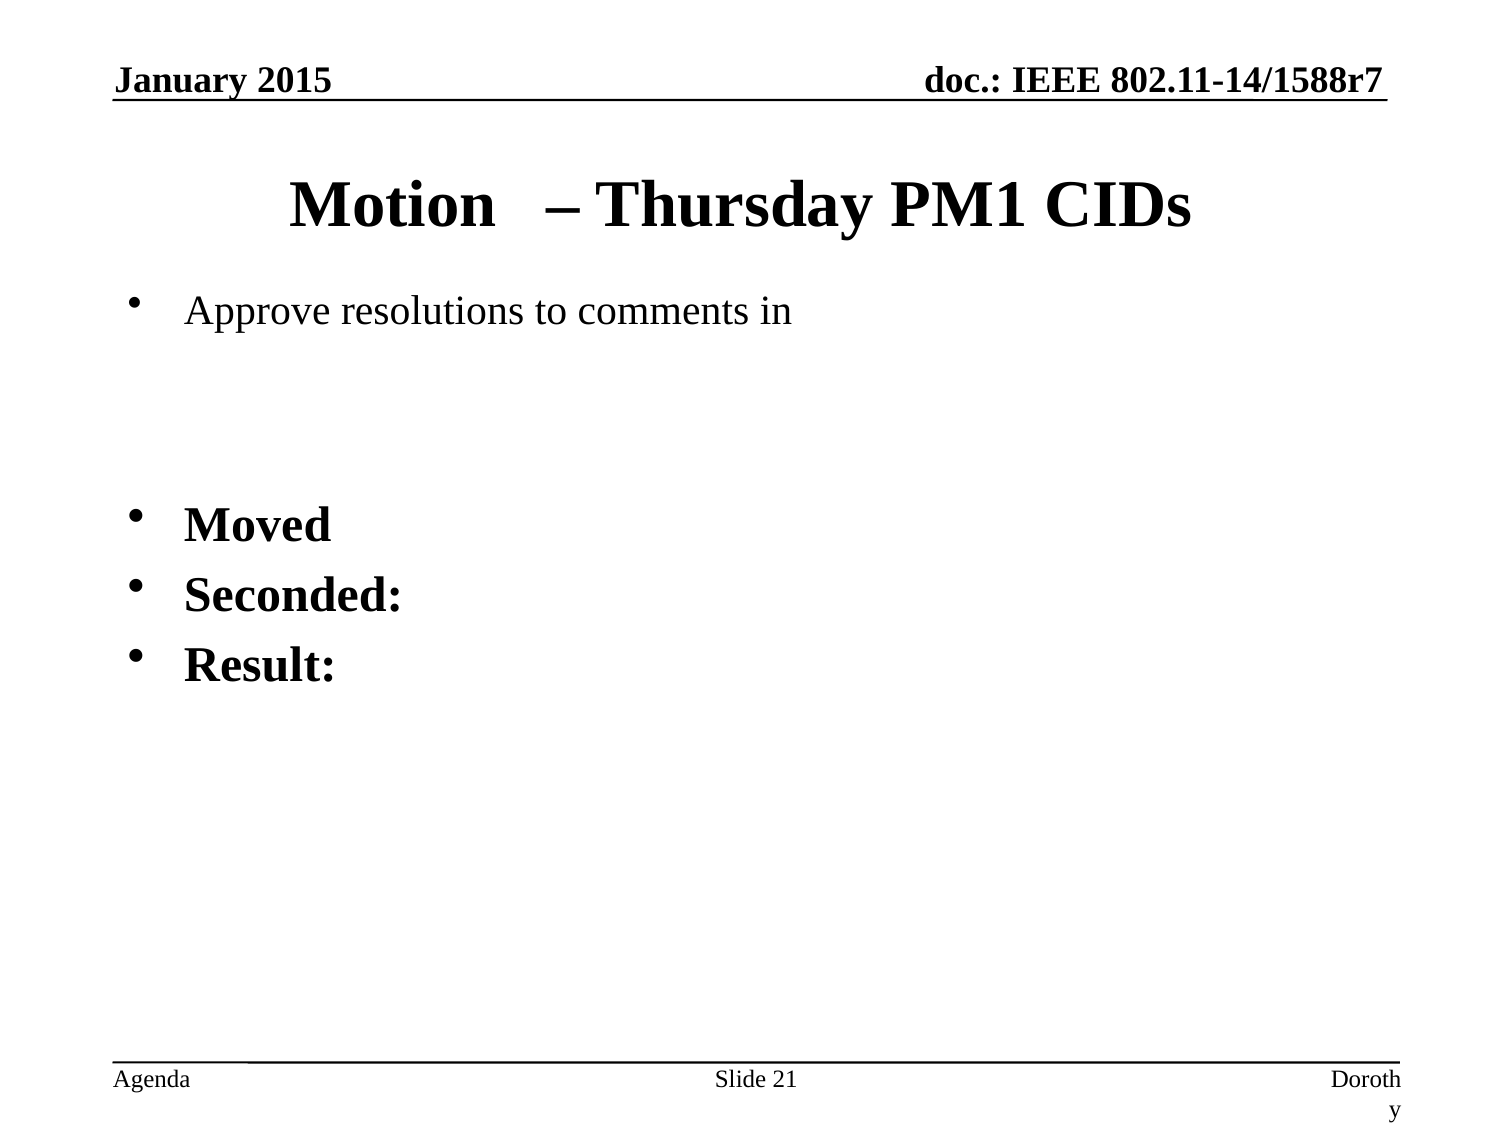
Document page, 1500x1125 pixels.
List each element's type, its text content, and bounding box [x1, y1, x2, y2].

list Approve resolutions to comments in Moved Seconded: Result: [112, 275, 1388, 850]
title Motion – Thursday PM1 CIDs [112, 112, 1388, 275]
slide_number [114, 54, 425, 100]
footer Dorothy Stanley, Aruba Networks [1325, 1062, 1402, 1093]
slide_number Slide 21 [712, 1062, 800, 1093]
